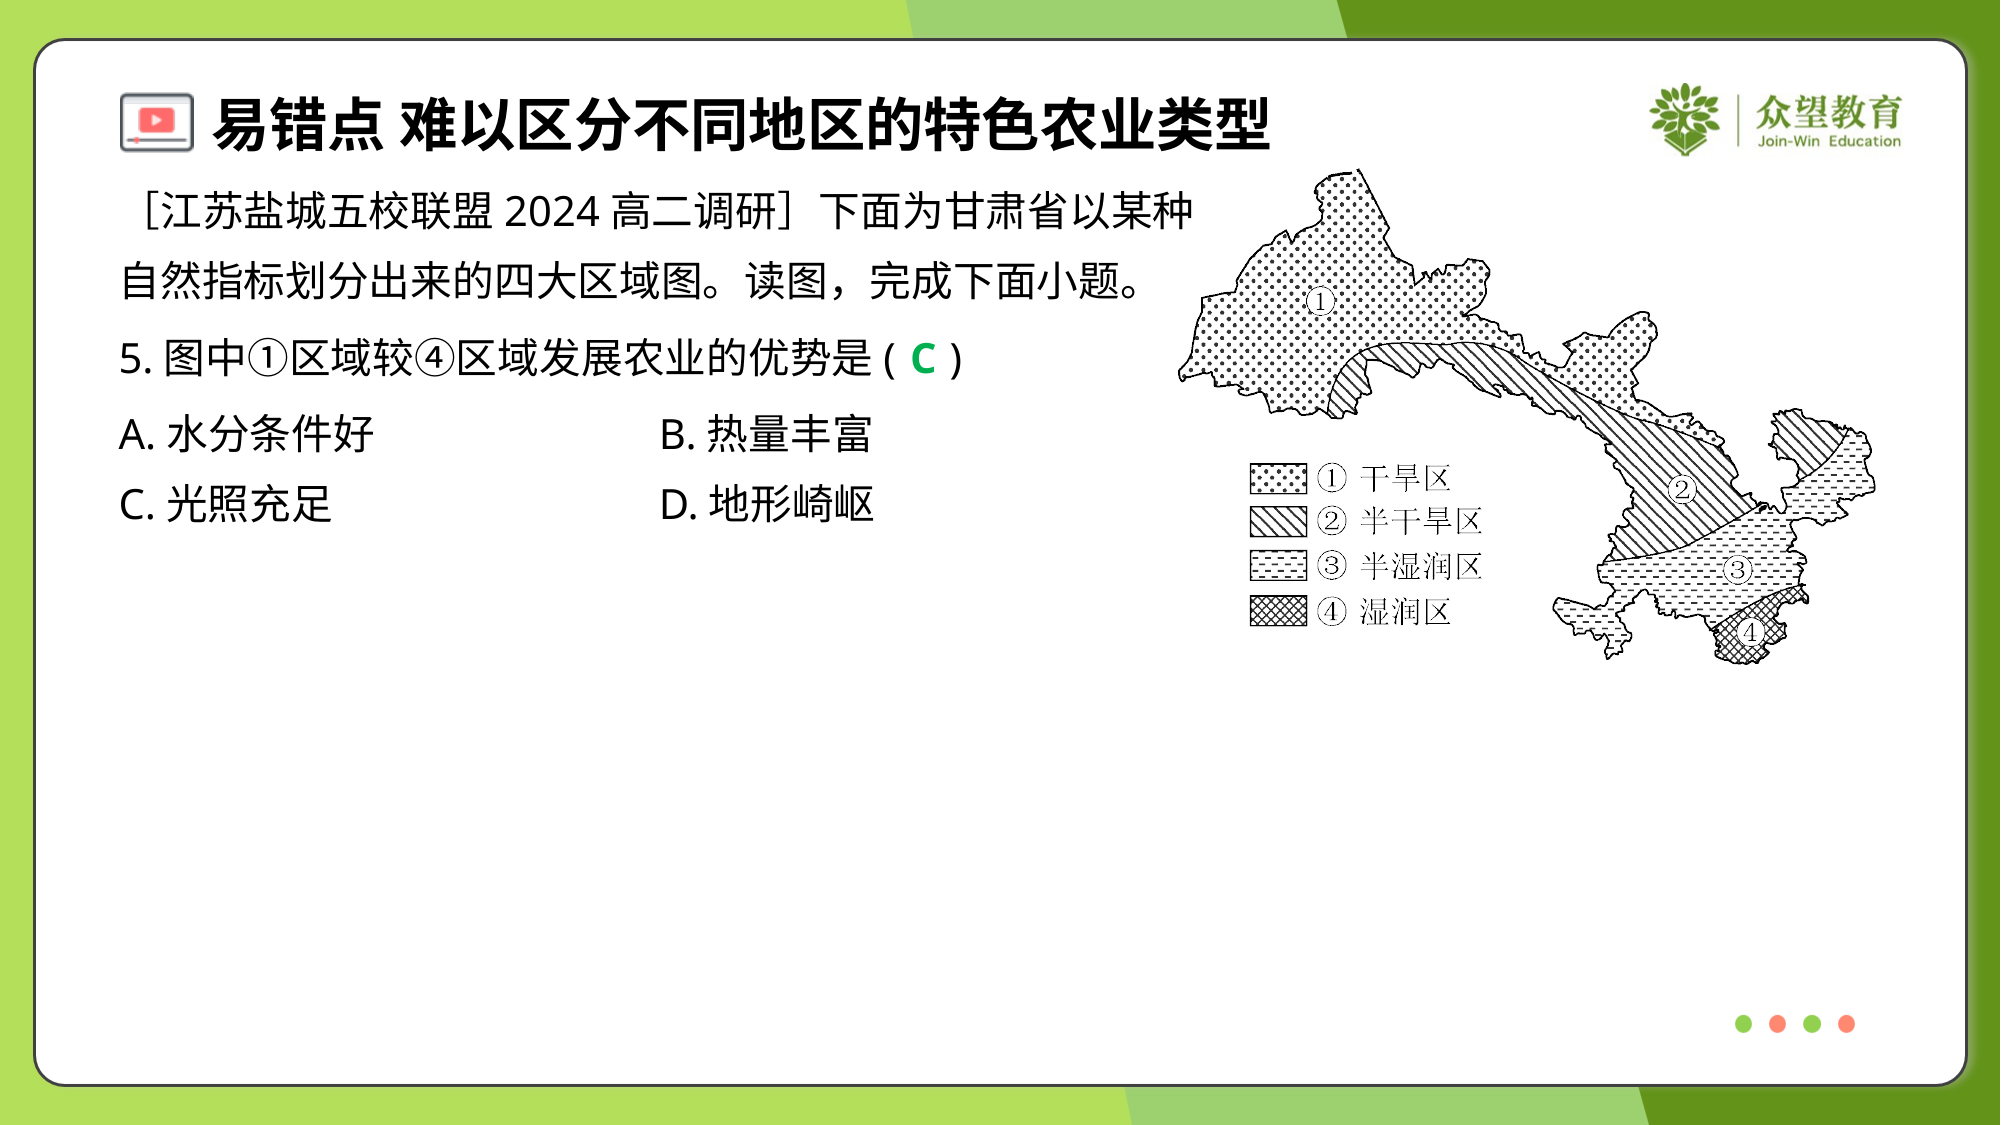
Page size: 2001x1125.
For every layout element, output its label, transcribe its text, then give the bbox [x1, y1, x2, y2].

text_box ［江苏盐城五校联盟2024高二调研］下面为甘肃省以某种 自然指标划分出来的四大区域图。读图，完成下面小题。 [118, 159, 1164, 298]
text_box C [894, 306, 953, 374]
text_box 5.图中①区域较④区域发展农业的优势是( ) [118, 306, 894, 373]
picture [0, 0, 2000, 1125]
text_box A.水分条件好 B.热量丰富 C.光照充足 D.地形崎岖 [118, 382, 1164, 521]
text_box 5.图中①区域较④区域发展农业的优势是( ) [953, 306, 1164, 373]
